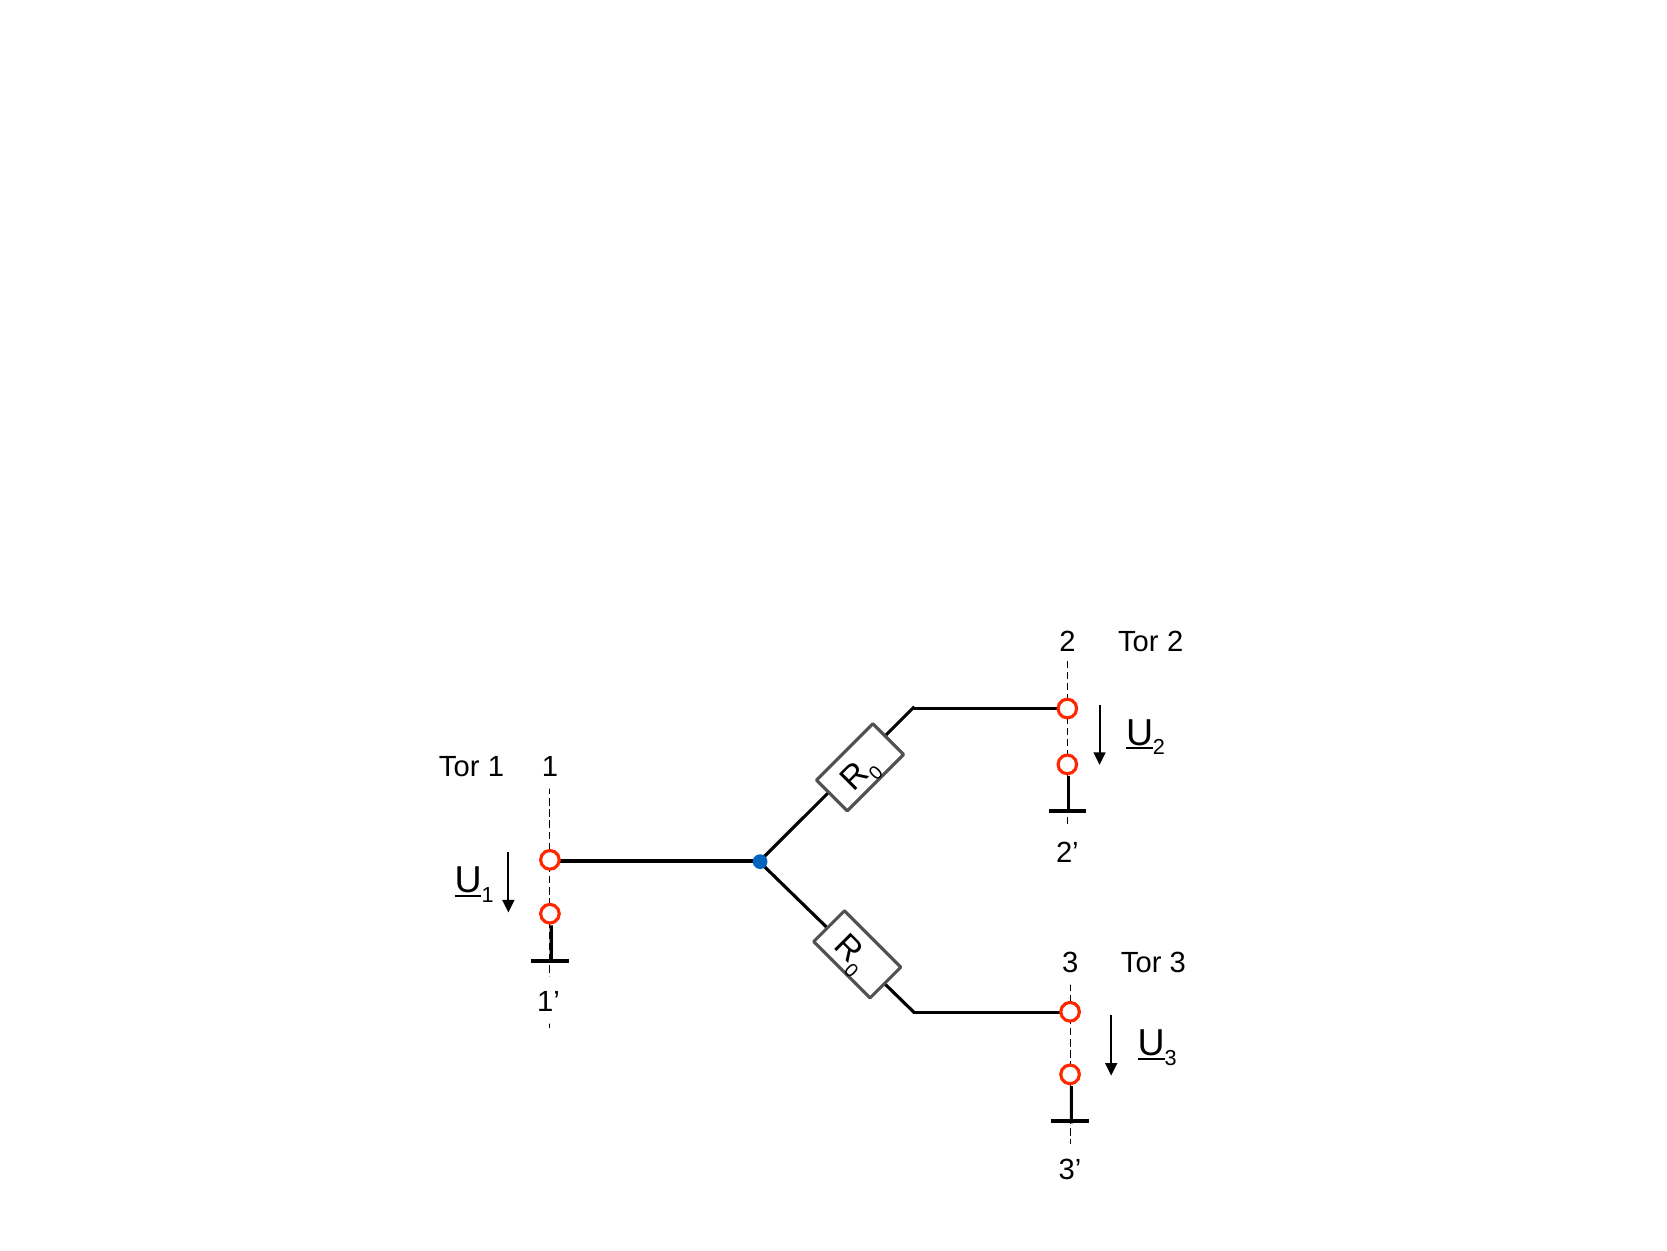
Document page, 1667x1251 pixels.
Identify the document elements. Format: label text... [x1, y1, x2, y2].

text_box Tor 2 [1111, 616, 1190, 664]
text_box [502, 852, 515, 913]
text_box U1 [439, 846, 519, 918]
text_box 3’ [1052, 1144, 1088, 1192]
text_box [1058, 699, 1077, 718]
text_box [1060, 1002, 1080, 1022]
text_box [820, 736, 906, 797]
text_box 2’ [1049, 826, 1086, 875]
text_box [1051, 1064, 1090, 1124]
text_box [1104, 1015, 1118, 1076]
text_box Tor 3 [1114, 937, 1193, 985]
text_box Tor 1 [432, 741, 511, 789]
text_box U2 [1111, 699, 1191, 771]
text_box 1 [535, 741, 565, 789]
text_box [540, 850, 560, 870]
text_box [754, 855, 766, 868]
text_box U3 [1122, 1010, 1203, 1081]
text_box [531, 904, 569, 963]
text_box 3 [1055, 937, 1085, 985]
text_box 1’ [530, 976, 567, 1024]
text_box [1094, 704, 1106, 765]
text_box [815, 926, 901, 988]
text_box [1048, 754, 1087, 814]
text_box 2 [1052, 616, 1082, 664]
